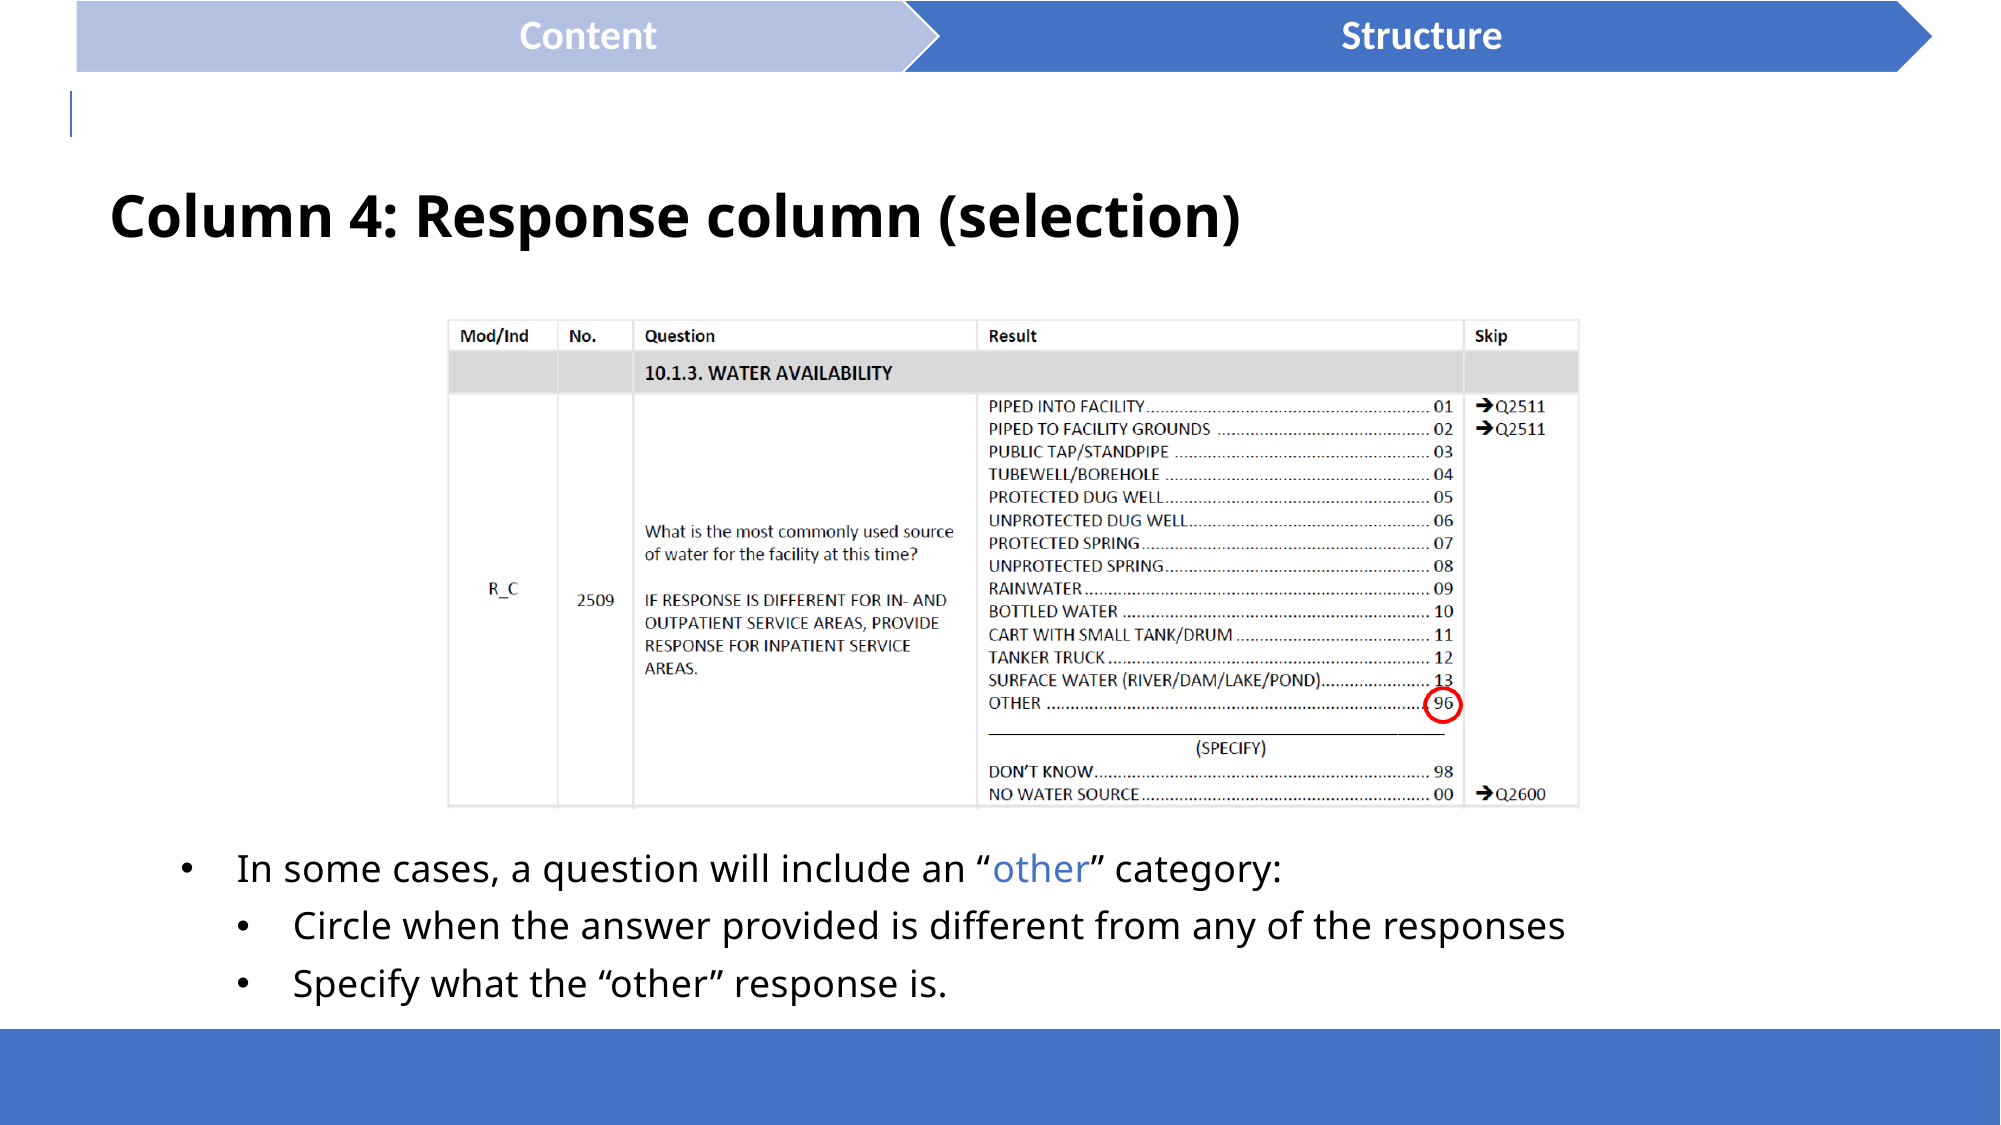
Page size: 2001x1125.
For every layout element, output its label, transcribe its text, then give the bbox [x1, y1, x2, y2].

picture [418, 312, 1609, 820]
text_box In some cases, a question will include an “other” category: Circle when the answer provided is different from any of the responses Specify what the “other” response is. [137, 320, 1863, 1013]
list Column 4: Response column (selection) [94, 171, 1798, 259]
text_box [75, 0, 1936, 73]
